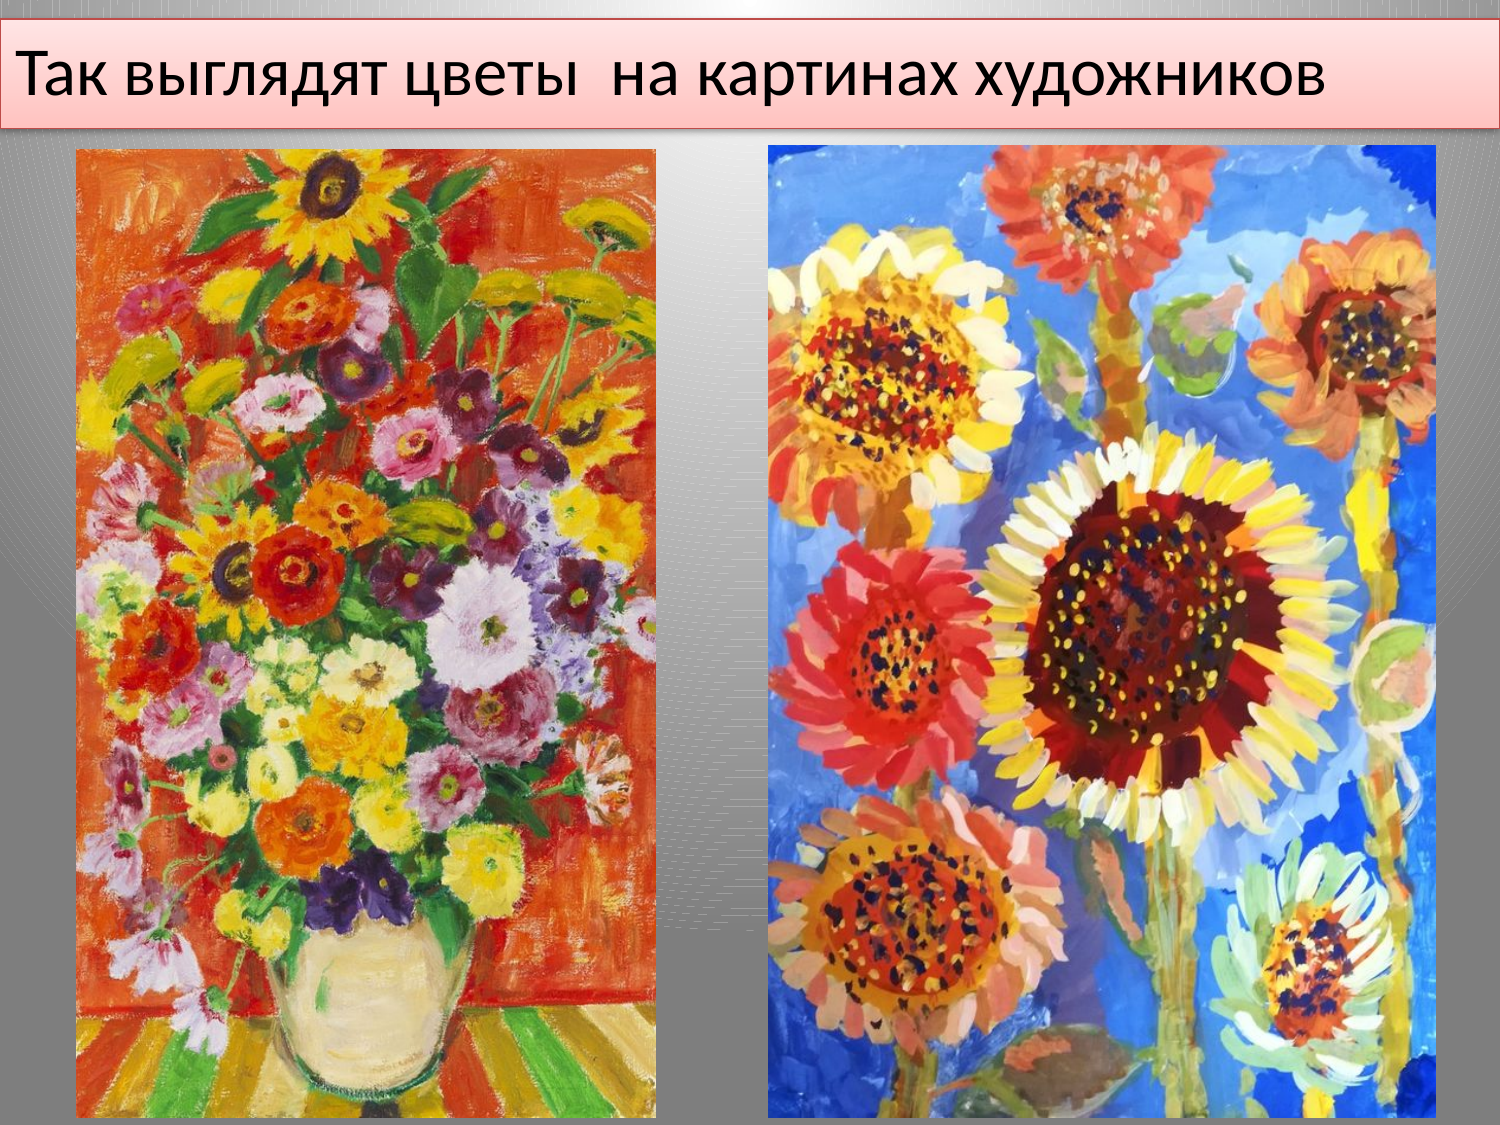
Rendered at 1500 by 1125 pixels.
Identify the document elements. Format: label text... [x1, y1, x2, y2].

picture [767, 145, 1436, 1118]
list Так выглядят цветы на картинах художников [0, 18, 1500, 129]
picture [76, 148, 656, 1118]
